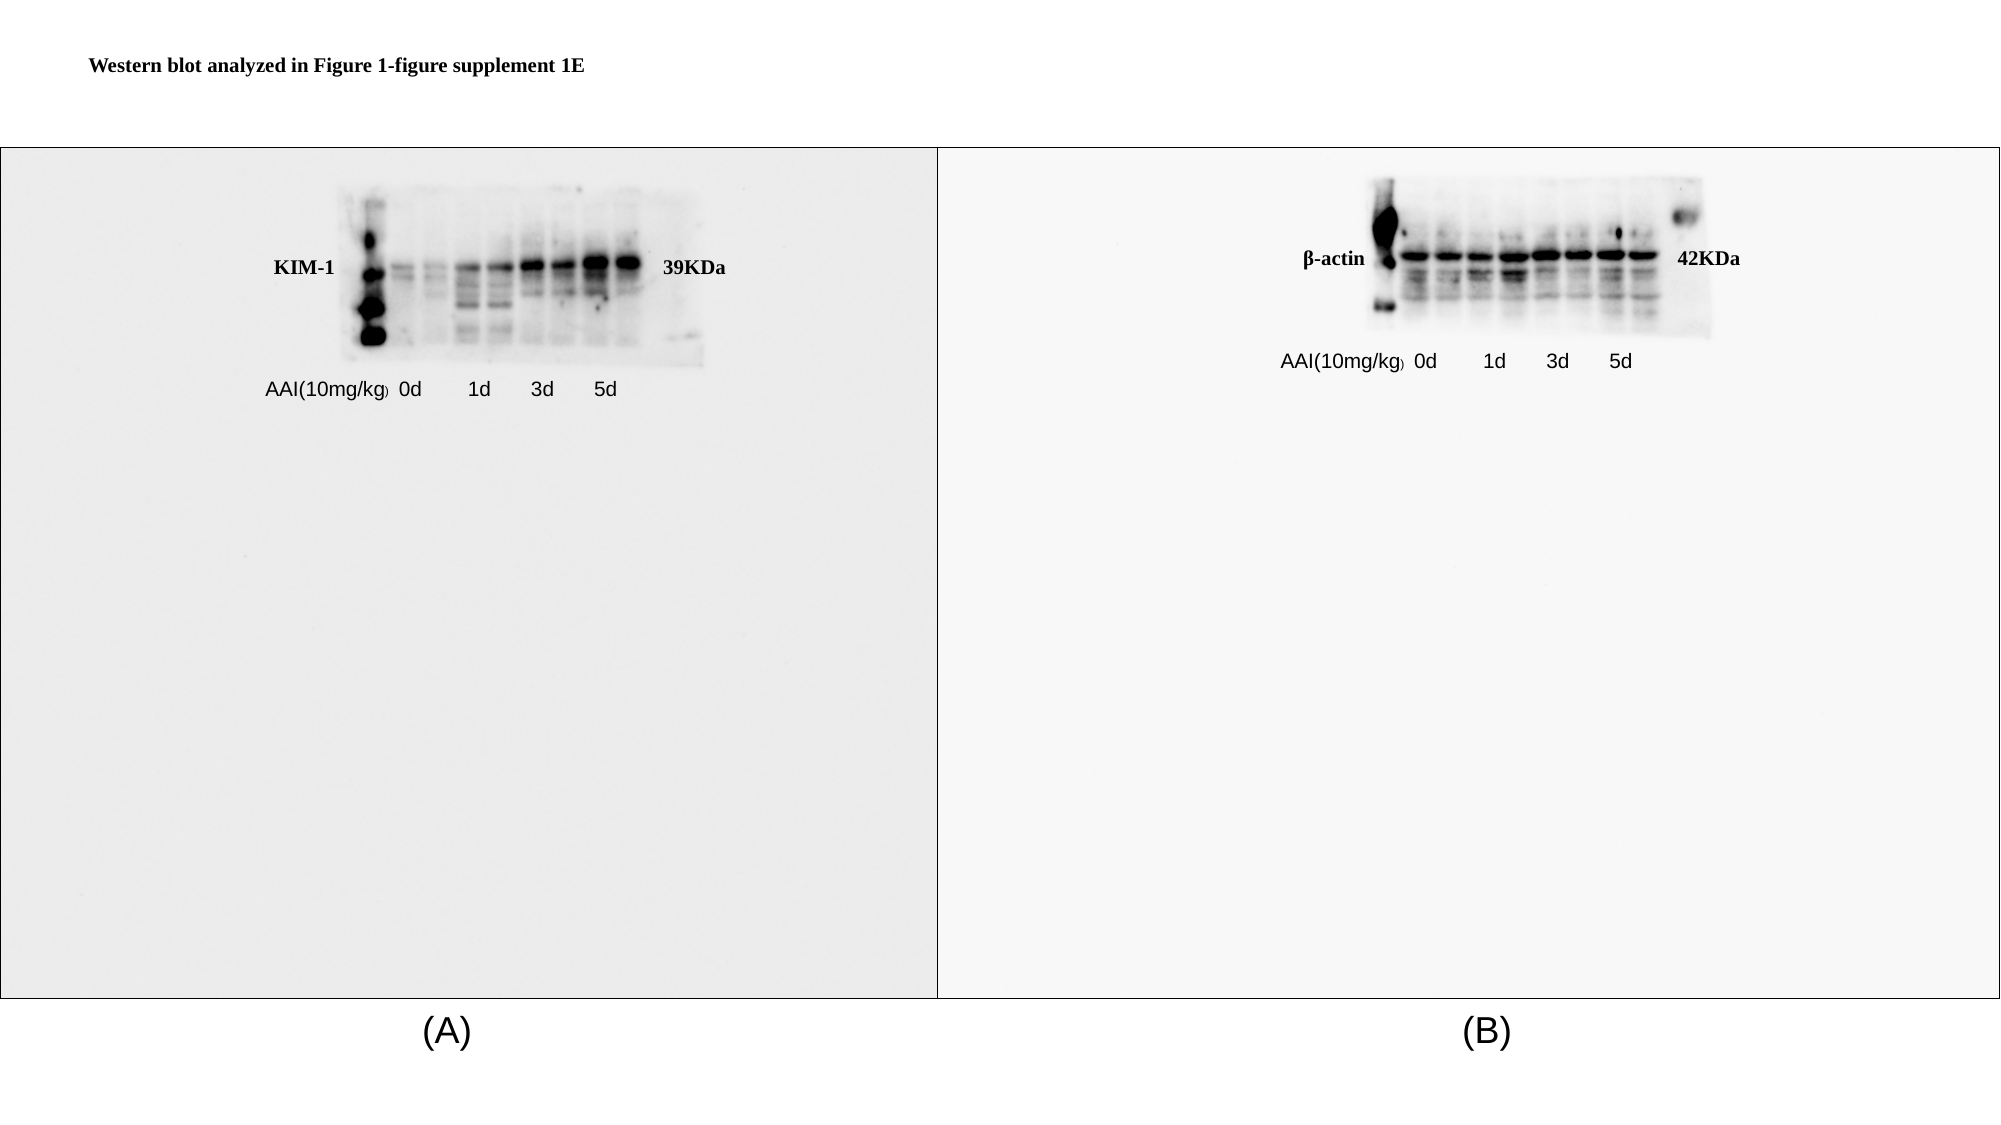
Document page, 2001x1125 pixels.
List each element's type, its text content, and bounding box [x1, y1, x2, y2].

text_box (A) [407, 999, 520, 1059]
text_box Western blot analyzed in Figure 1-figure supplement 1E [73, 44, 777, 85]
text_box (B) [1447, 999, 1559, 1059]
picture [0, 147, 2000, 999]
